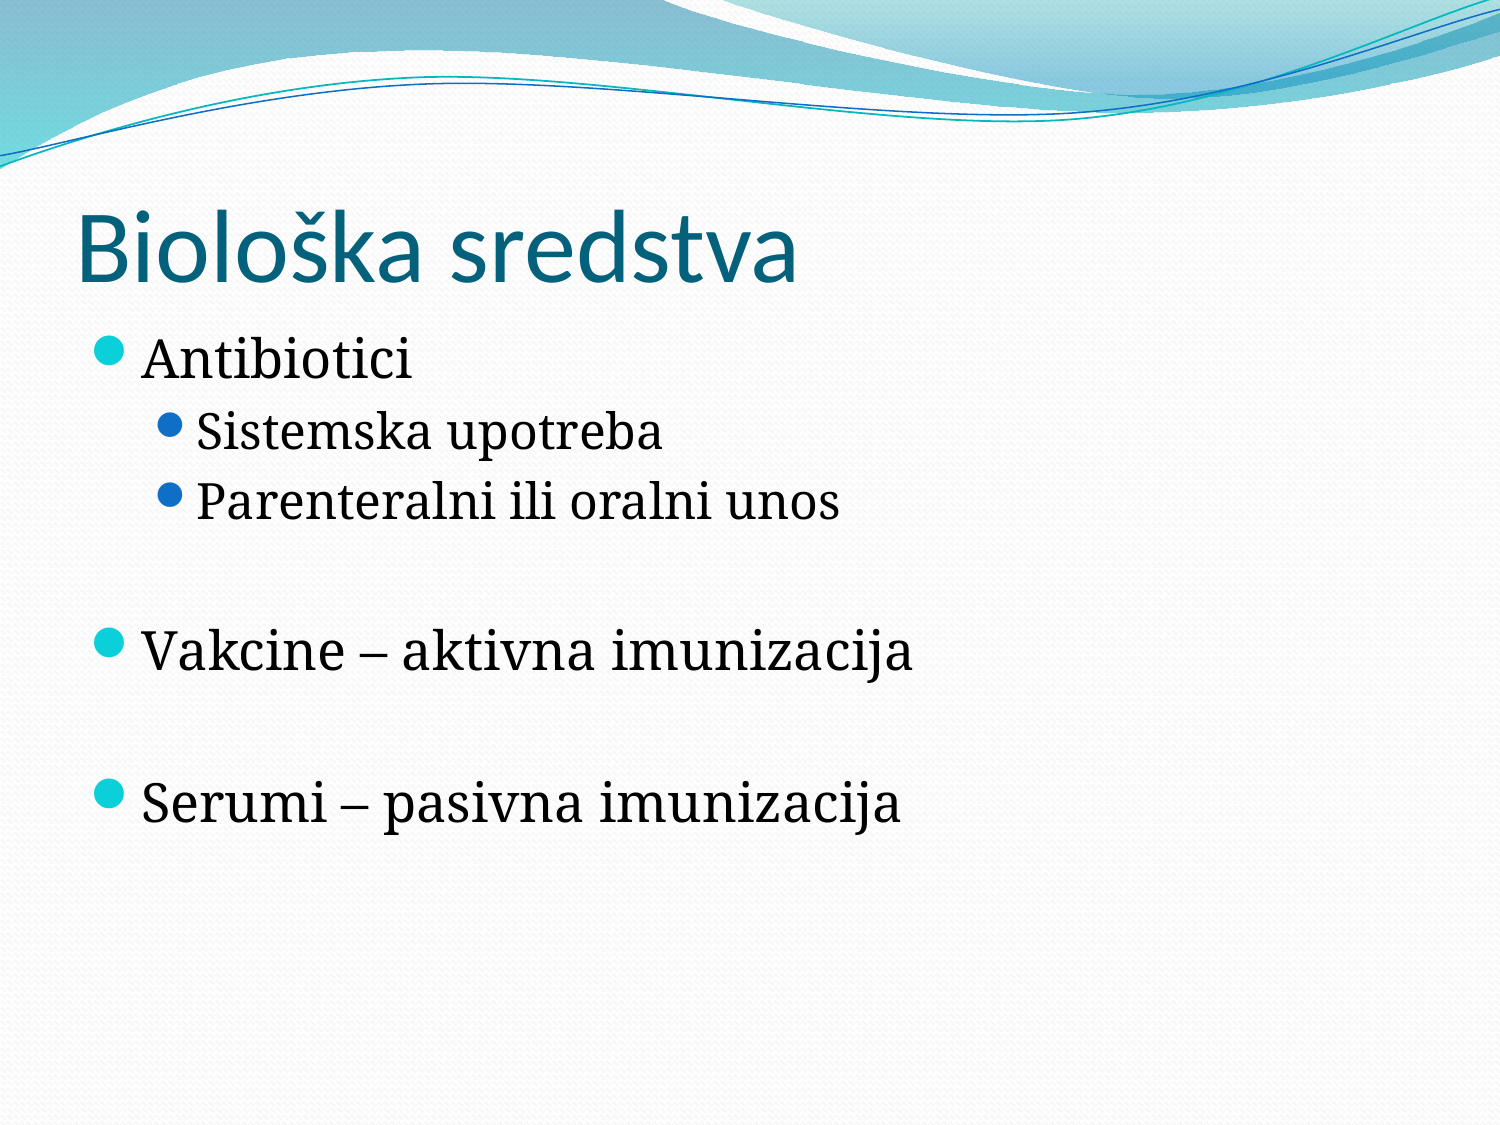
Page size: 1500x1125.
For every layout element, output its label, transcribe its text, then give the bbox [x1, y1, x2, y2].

list Antibiotici Sistemska upotreba Parenteralni ili oralni unos Vakcine – aktivna imunizacija Serumi – pasivna imunizacija [75, 317, 1425, 1038]
title Biološka sredstva [75, 115, 1425, 303]
